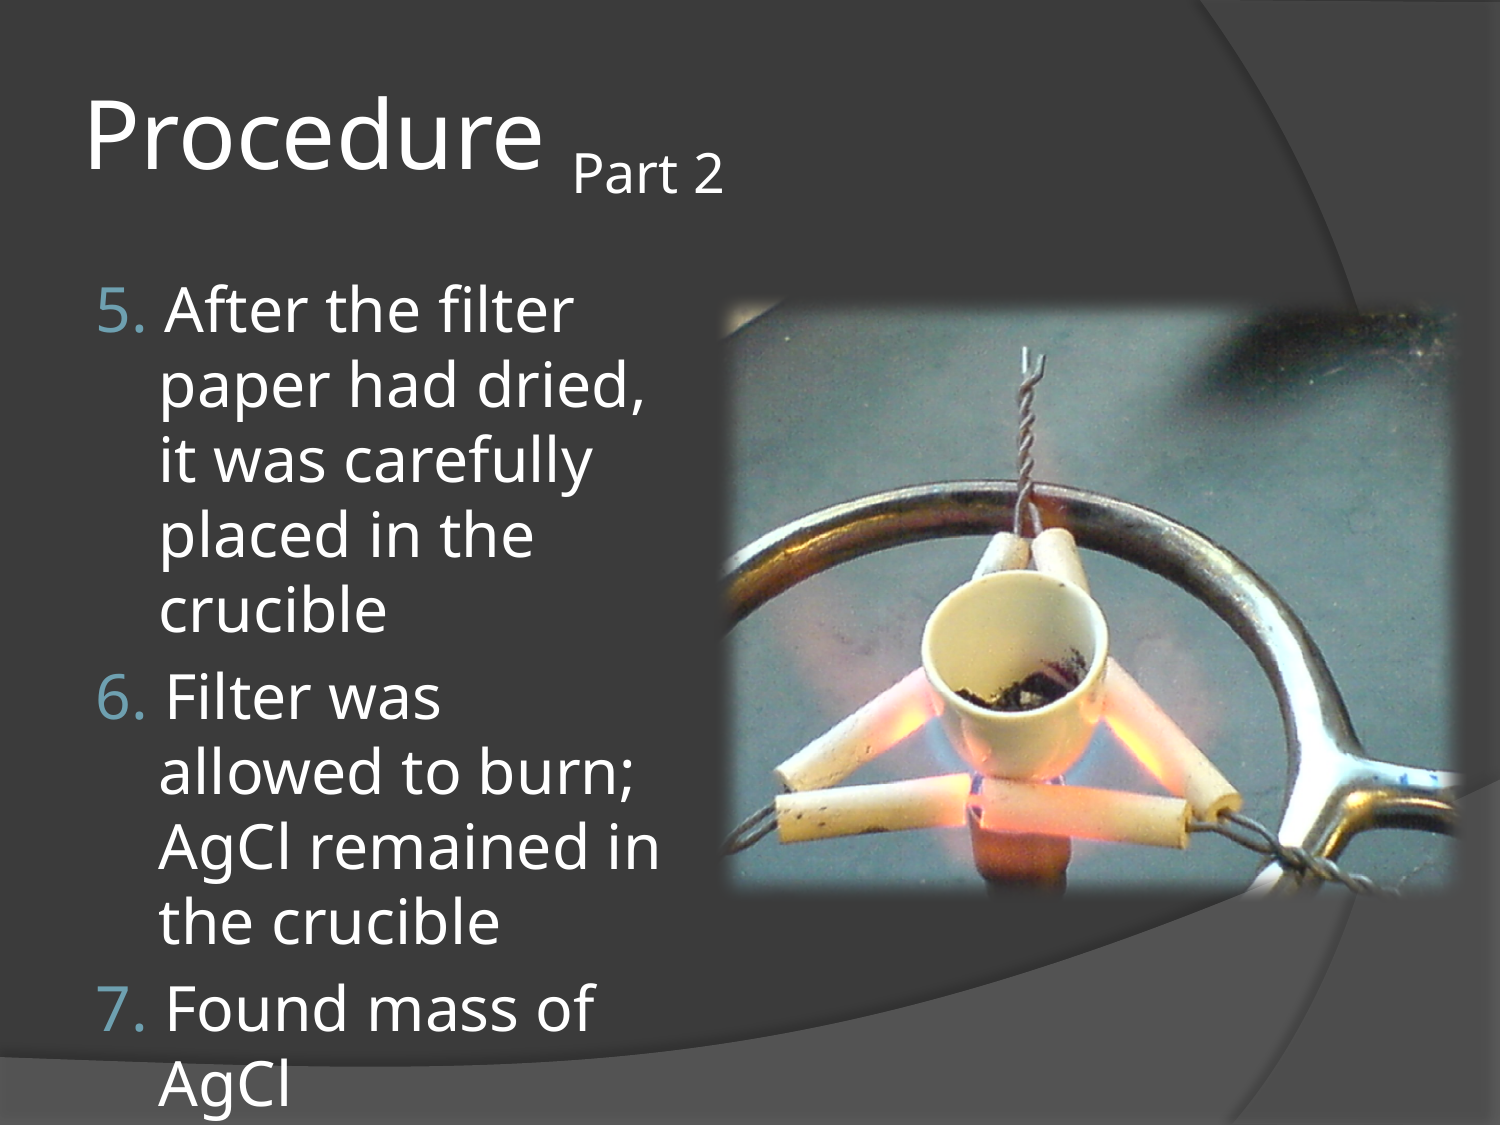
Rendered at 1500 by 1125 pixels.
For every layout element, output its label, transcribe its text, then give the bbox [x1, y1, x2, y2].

list 5. After the filter paper had dried, it was carefully placed in the crucible 6. Filter was allowed to burn; AgCl remained in the crucible 7. Found mass of AgCl [75, 262, 680, 1055]
picture [714, 292, 1467, 903]
title Procedure Part 2 [75, 45, 1300, 233]
